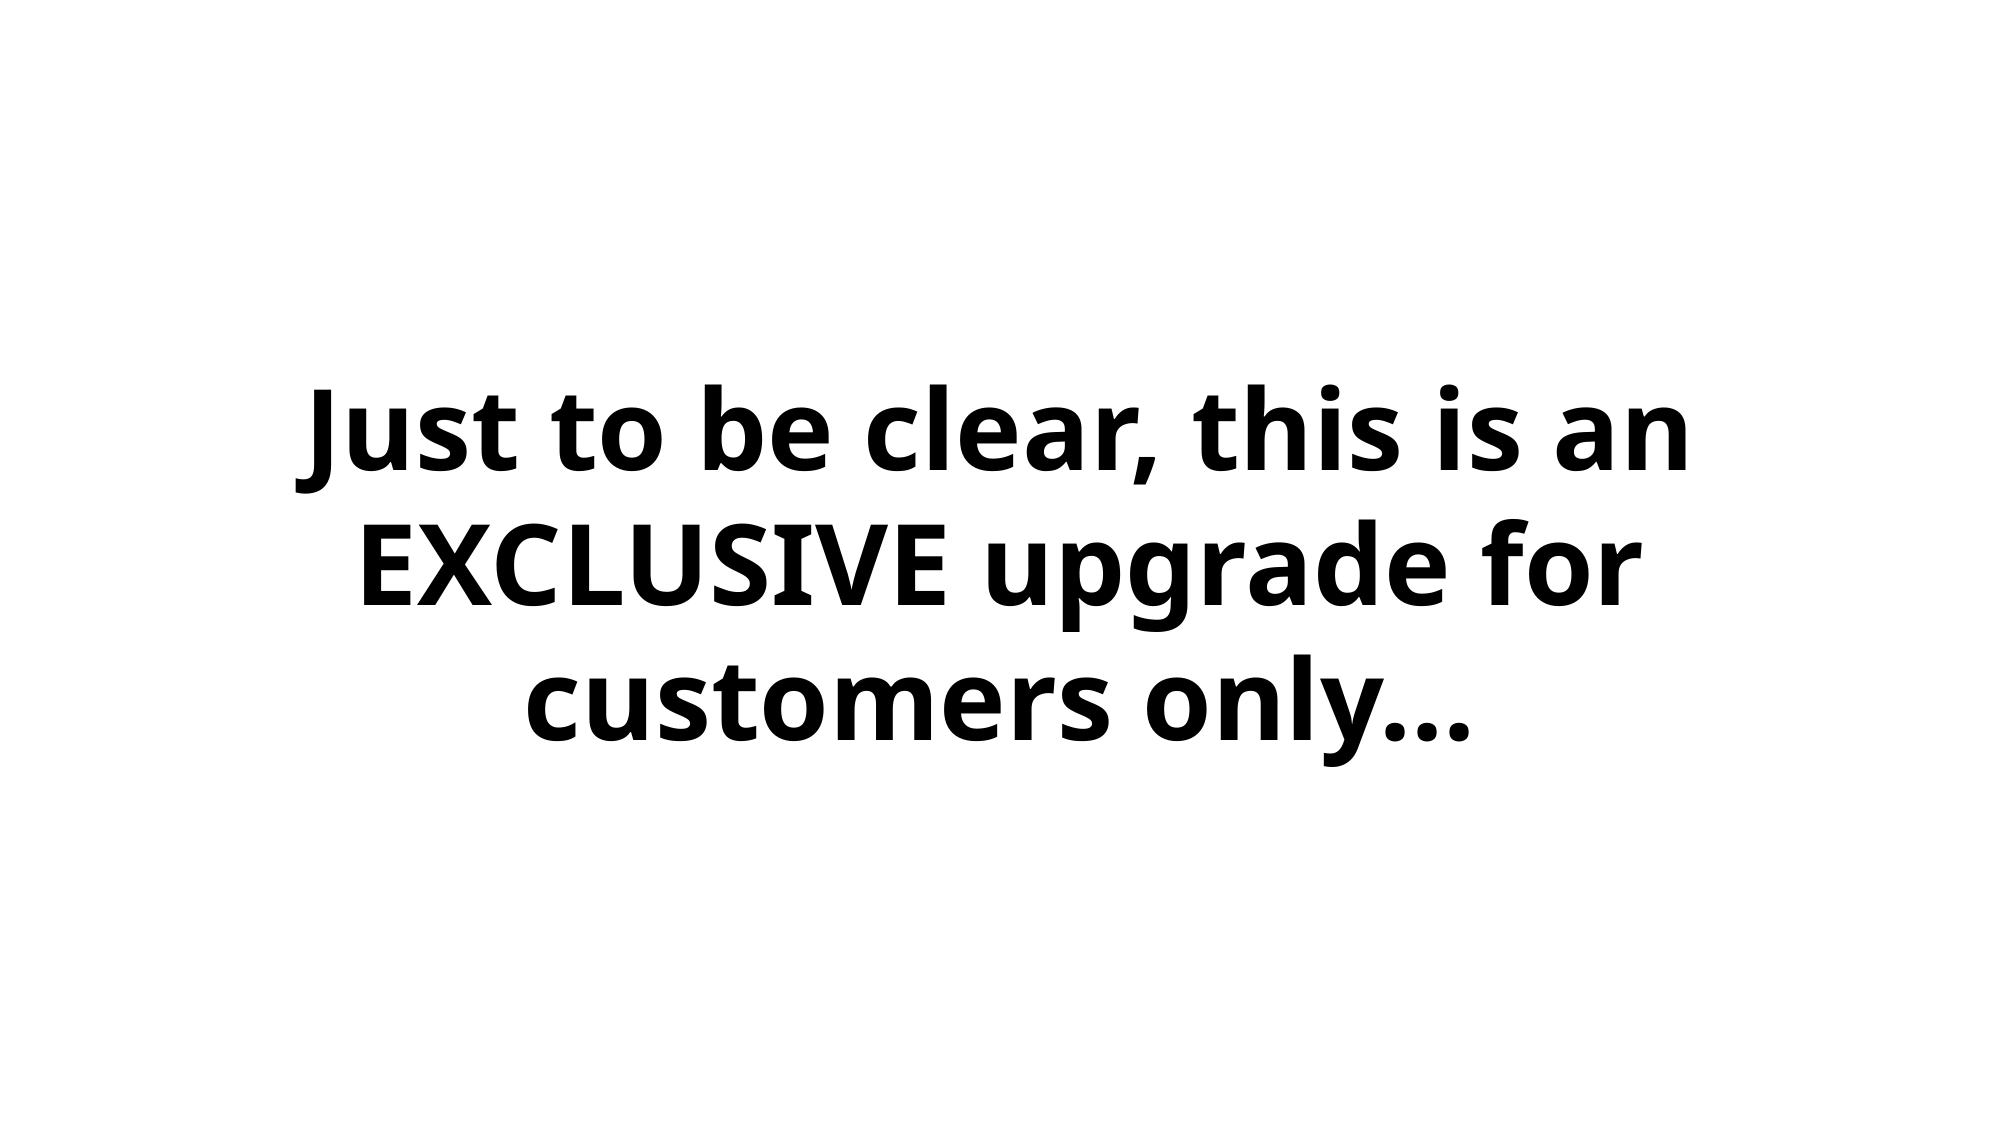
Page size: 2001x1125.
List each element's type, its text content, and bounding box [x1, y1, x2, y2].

text_box Just to be clear, this is an EXCLUSIVE upgrade for customers only... [81, 350, 1919, 771]
